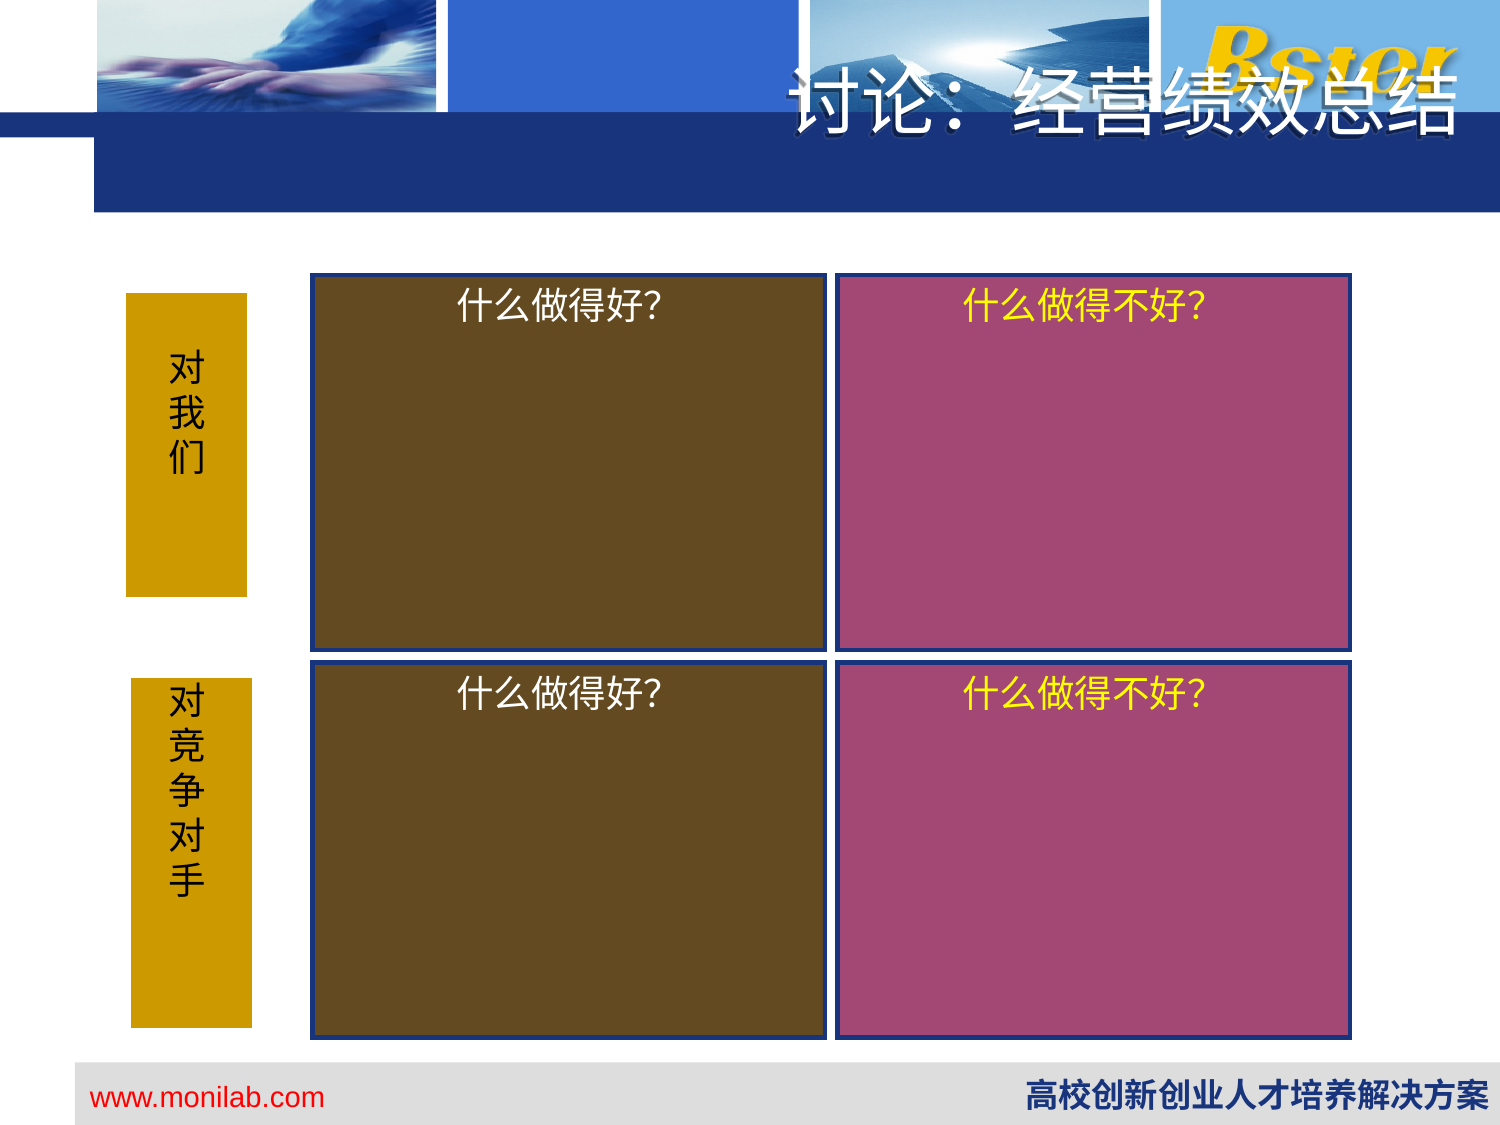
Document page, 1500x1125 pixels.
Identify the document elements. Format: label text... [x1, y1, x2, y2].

picture [97, 0, 437, 112]
picture [810, 0, 1150, 50]
text_box [128, 675, 254, 1031]
text_box 什么做得不好？ [837, 662, 1350, 1038]
text_box 对我们 [153, 336, 229, 487]
text_box 对竞争对手 [153, 669, 229, 910]
text_box 讨论：经营绩效总结 [351, 50, 1477, 150]
text_box [123, 290, 249, 600]
text_box 什么做得好？ [312, 274, 825, 650]
picture [1199, 26, 1458, 50]
text_box 什么做得不好？ [837, 274, 1350, 650]
text_box 什么做得好？ [312, 662, 825, 1038]
